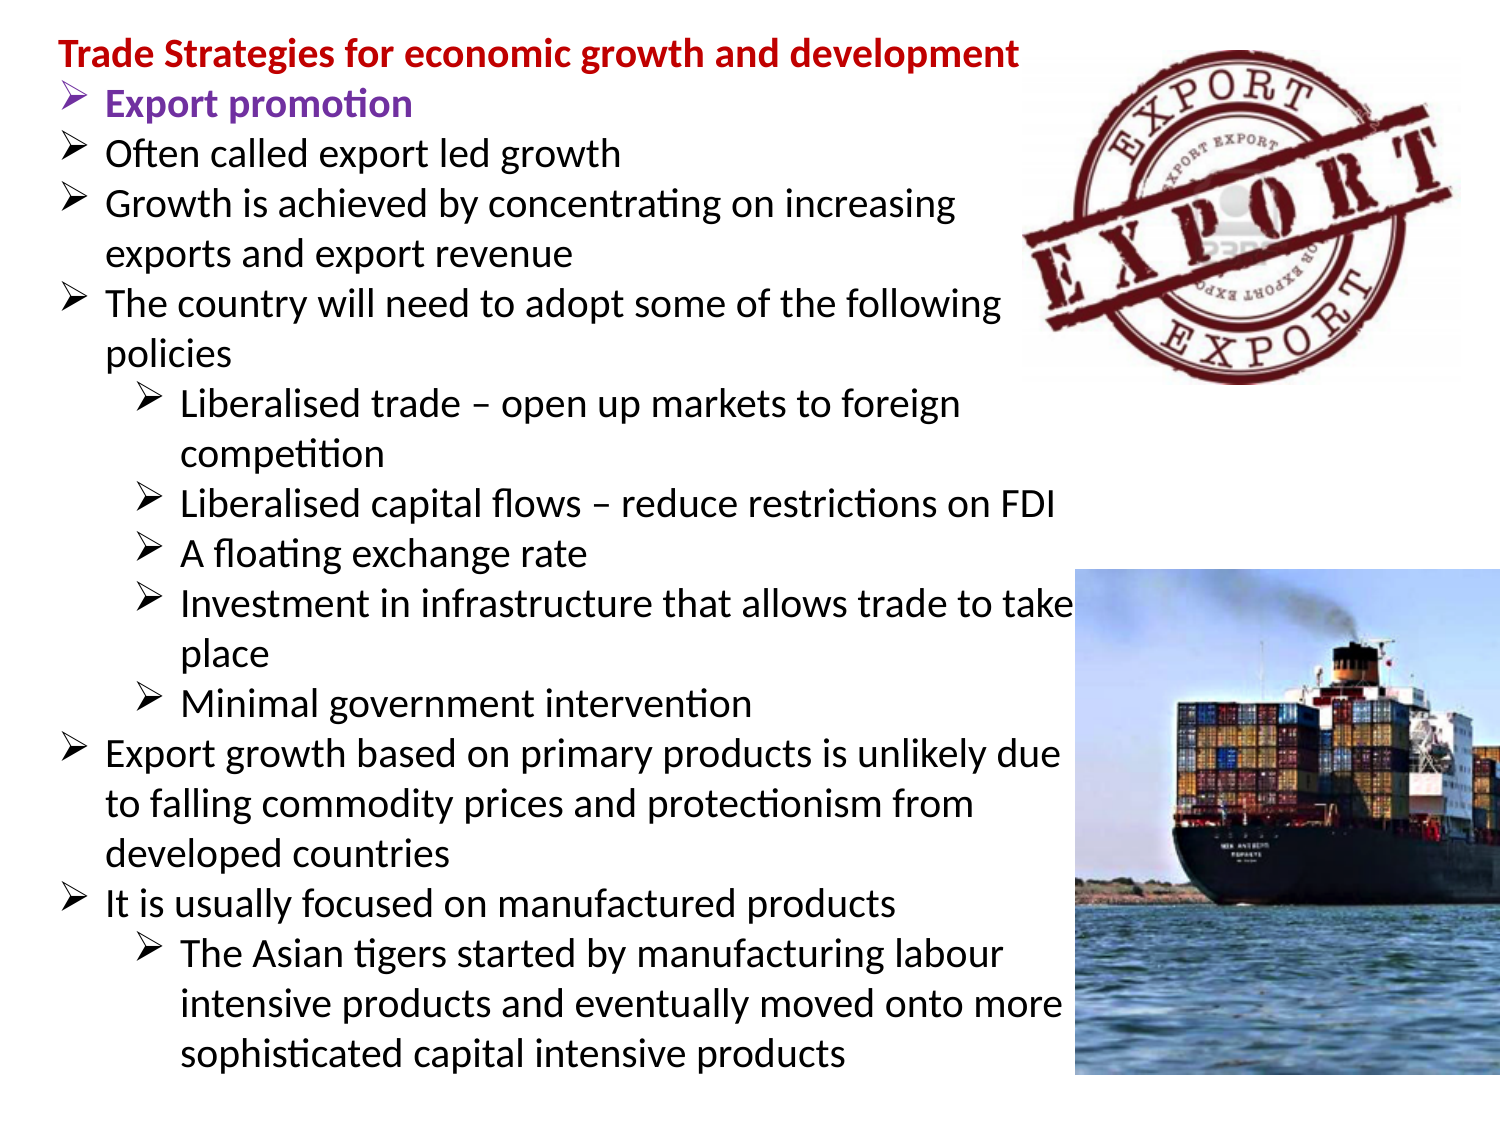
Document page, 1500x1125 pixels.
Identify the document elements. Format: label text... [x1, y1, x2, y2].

picture [1022, 50, 1461, 385]
text_box Trade Strategies for economic growth and development Export promotion Often called export led growth Growth is achieved by concentrating on increasing exports and export revenue The country will need to adopt some of the following policies Liberalised trade – open up markets to foreign competition Liberalised capital flows – reduce restrictions on FDI A floating exchange rate Investment in infrastructure that allows trade to take place Minimal government intervention Export growth based on primary products is unlikely due to falling commodity prices and protectionism from developed countries It is usually focused on manufactured products The Asian tigers started by manufacturing labour intensive products and eventually moved onto more sophisticated capital intensive products [43, 18, 1091, 1084]
picture [1075, 569, 1500, 1075]
